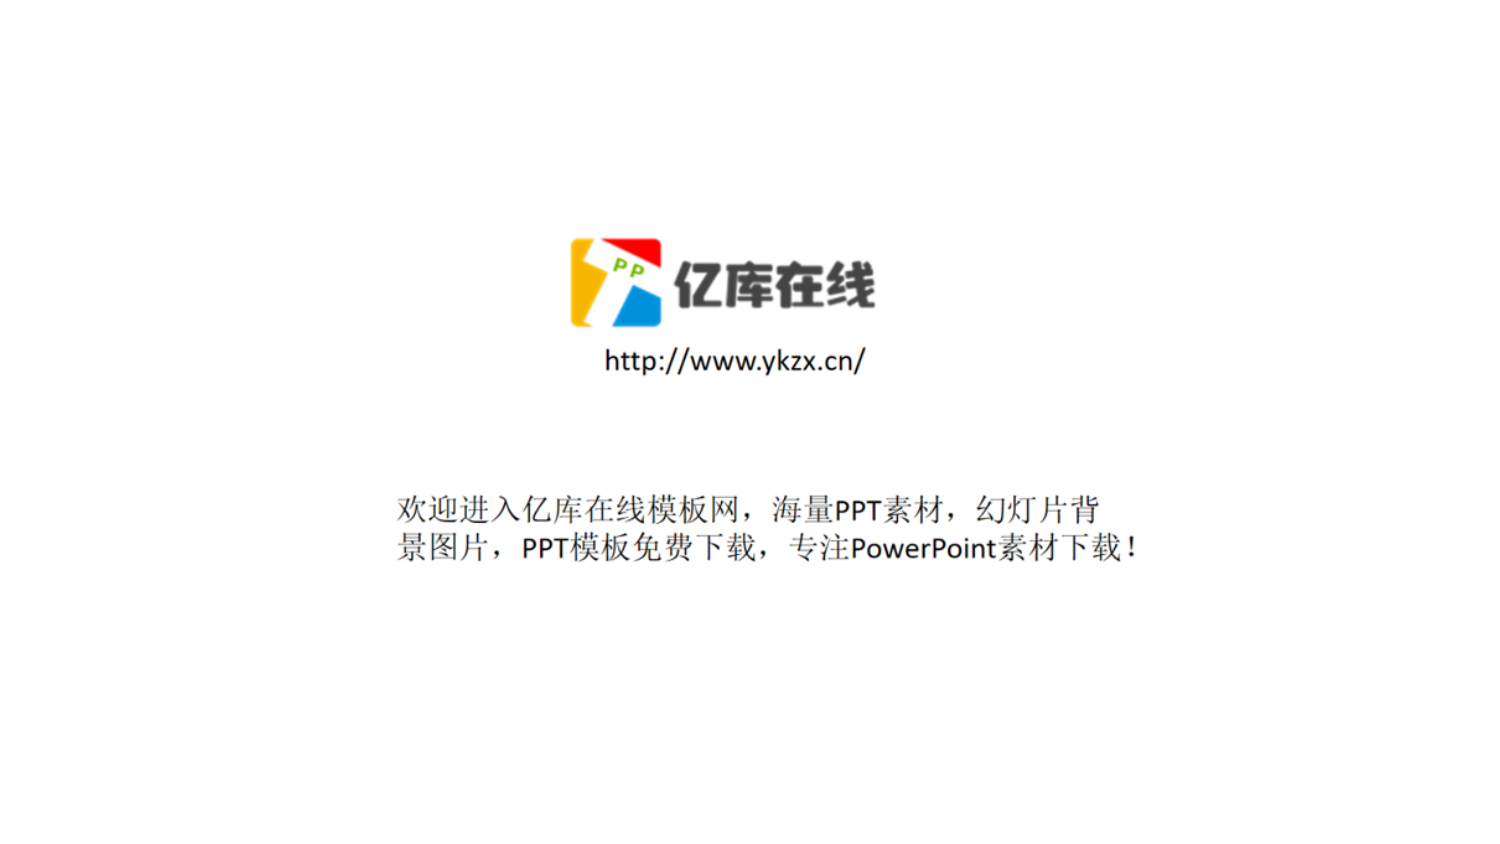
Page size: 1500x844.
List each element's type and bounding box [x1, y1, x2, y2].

picture [141, 68, 1416, 735]
